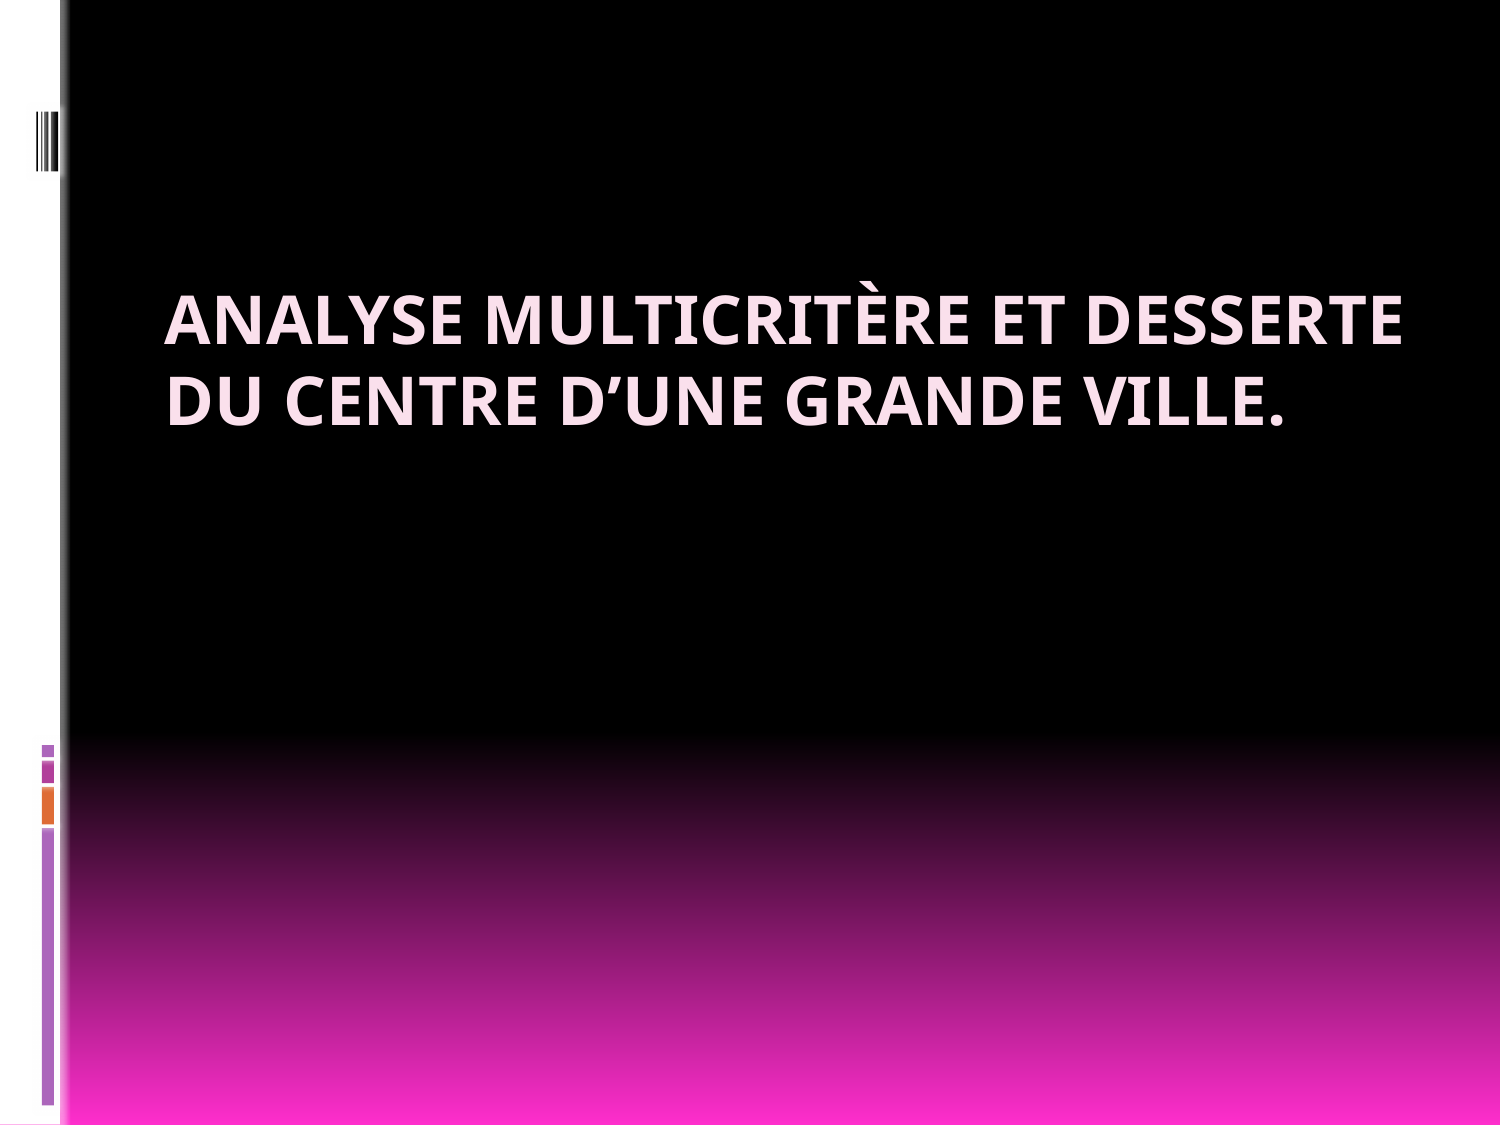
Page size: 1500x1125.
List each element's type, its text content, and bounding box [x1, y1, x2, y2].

title Analyse multicritère et desserte du centre d’une grande ville. [150, 269, 1425, 598]
